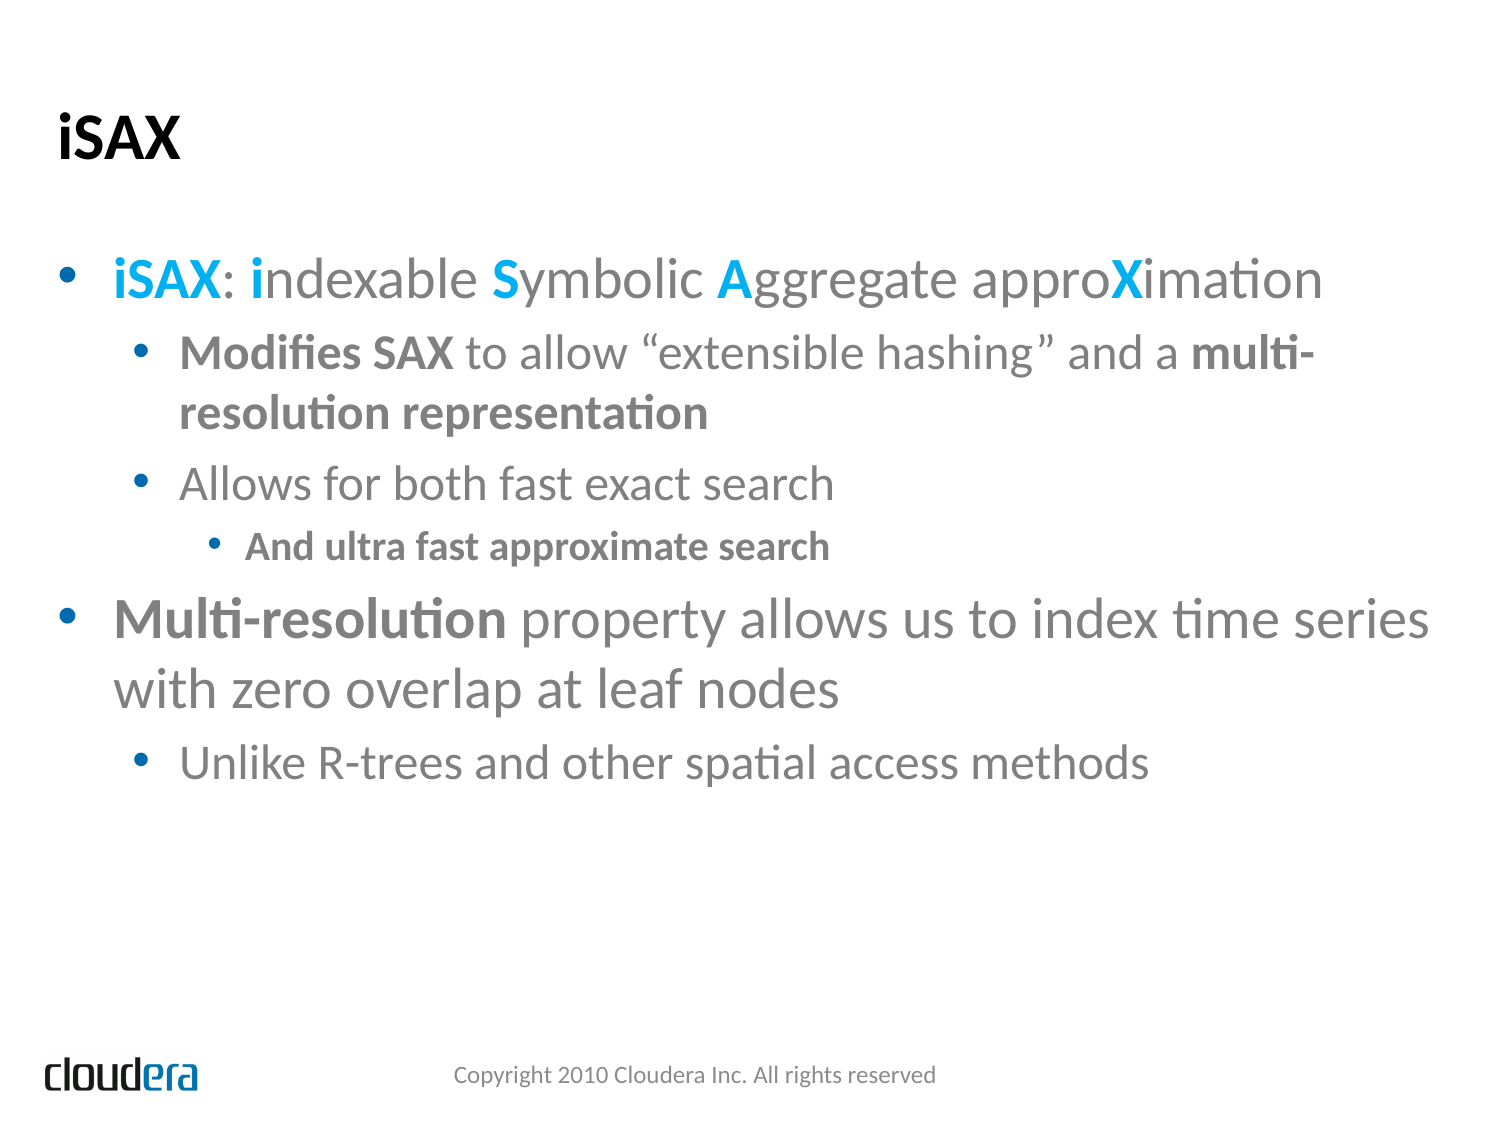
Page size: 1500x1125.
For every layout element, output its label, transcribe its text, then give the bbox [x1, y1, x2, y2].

picture [42, 1053, 199, 1094]
title iSAX [42, 35, 1461, 232]
list iSAX: indexable Symbolic Aggregate approXimation Modifies SAX to allow “extensible hashing” and a multi-resolution representation Allows for both fast exact search And ultra fast approximate search Multi-resolution property allows us to index time series with zero overlap at leaf nodes Unlike R-trees and other spatial access methods [42, 232, 1461, 1043]
footer Copyright 2010 Cloudera Inc. All rights reserved [404, 1053, 988, 1094]
